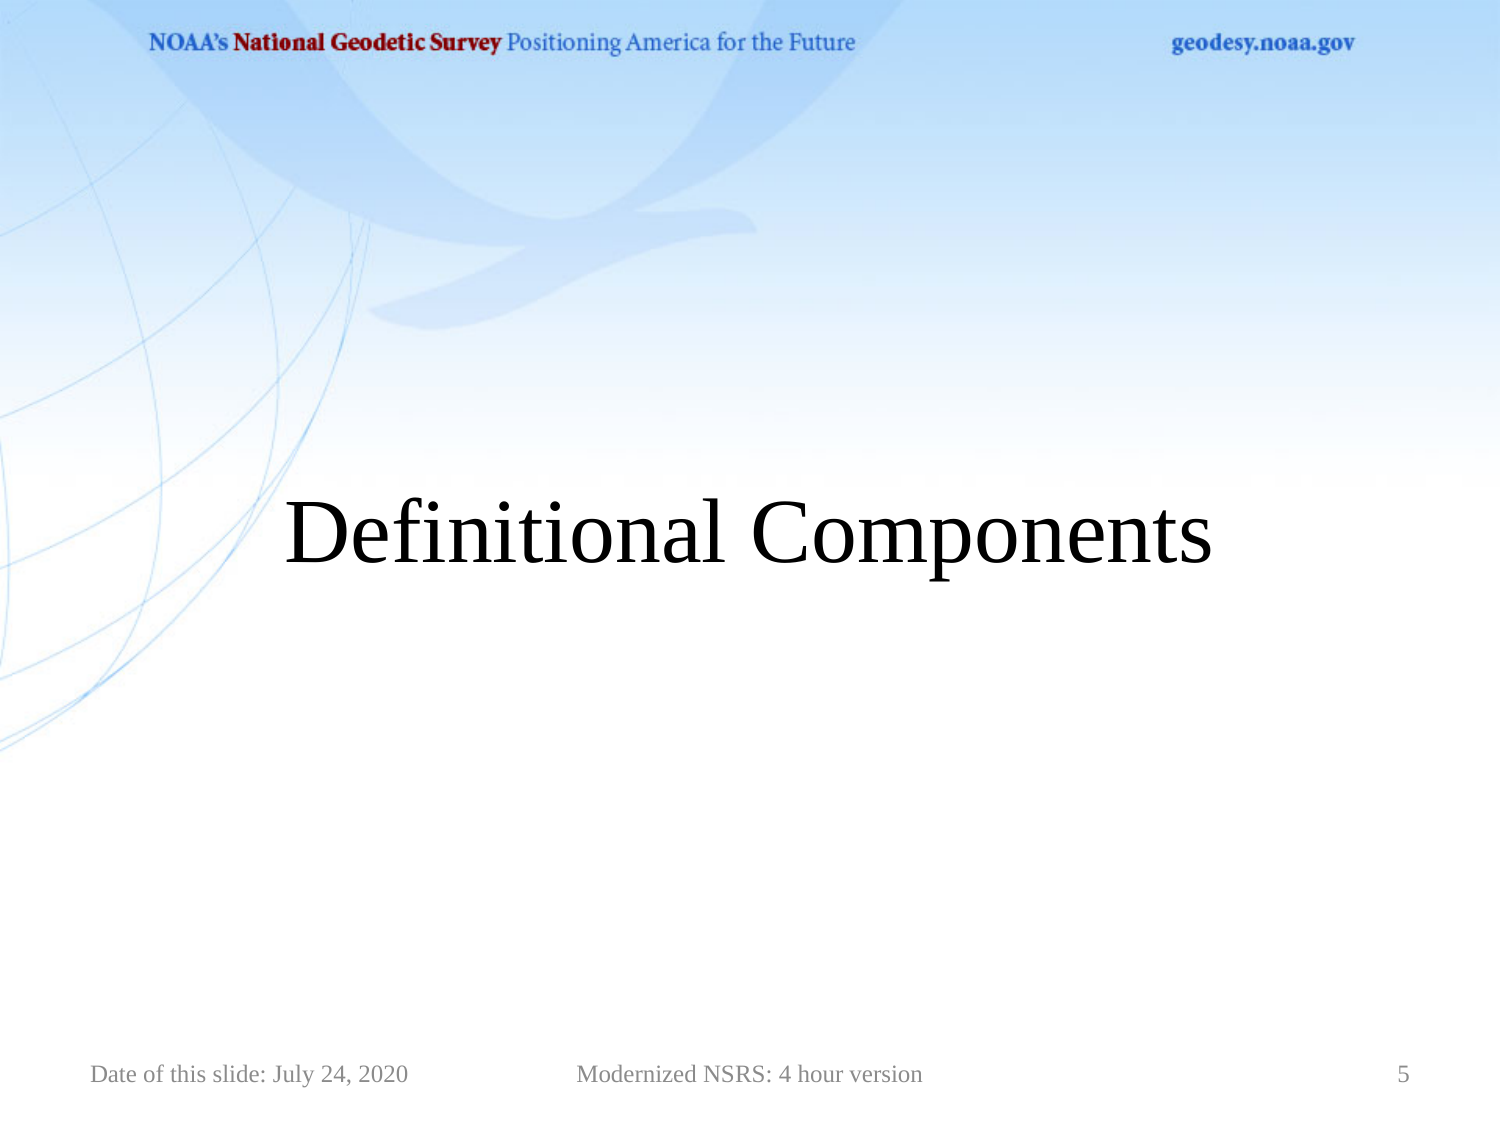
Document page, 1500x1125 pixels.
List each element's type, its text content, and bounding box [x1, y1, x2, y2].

title Definitional Components [75, 431, 1425, 620]
slide_number 5 [1074, 1042, 1425, 1103]
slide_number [75, 1042, 425, 1103]
picture [0, 0, 1500, 1125]
footer Modernized NSRS: 4 hour version [512, 1042, 988, 1103]
